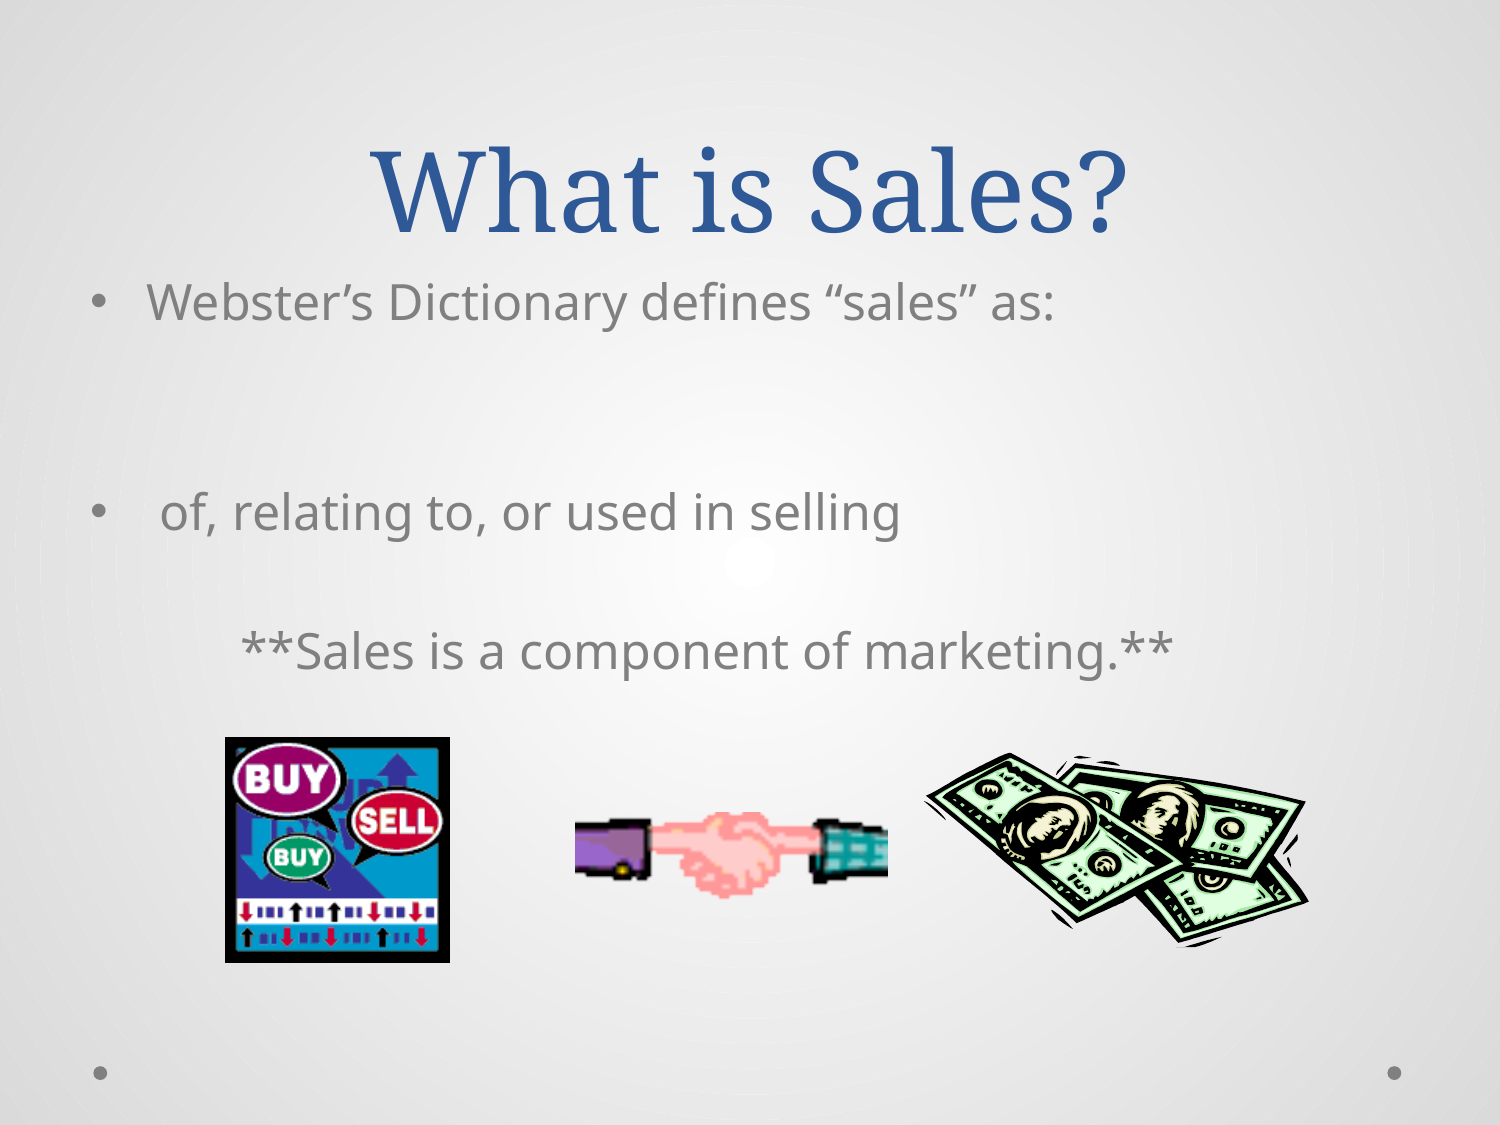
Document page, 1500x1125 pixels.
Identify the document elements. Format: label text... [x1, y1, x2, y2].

picture [923, 750, 1312, 950]
list Webster’s Dictionary defines “sales” as: of, relating to, or used in selling **Sales is a component of marketing.** [75, 262, 1425, 1005]
title What is Sales? [75, 0, 1425, 262]
picture [574, 812, 888, 987]
picture [224, 737, 451, 963]
